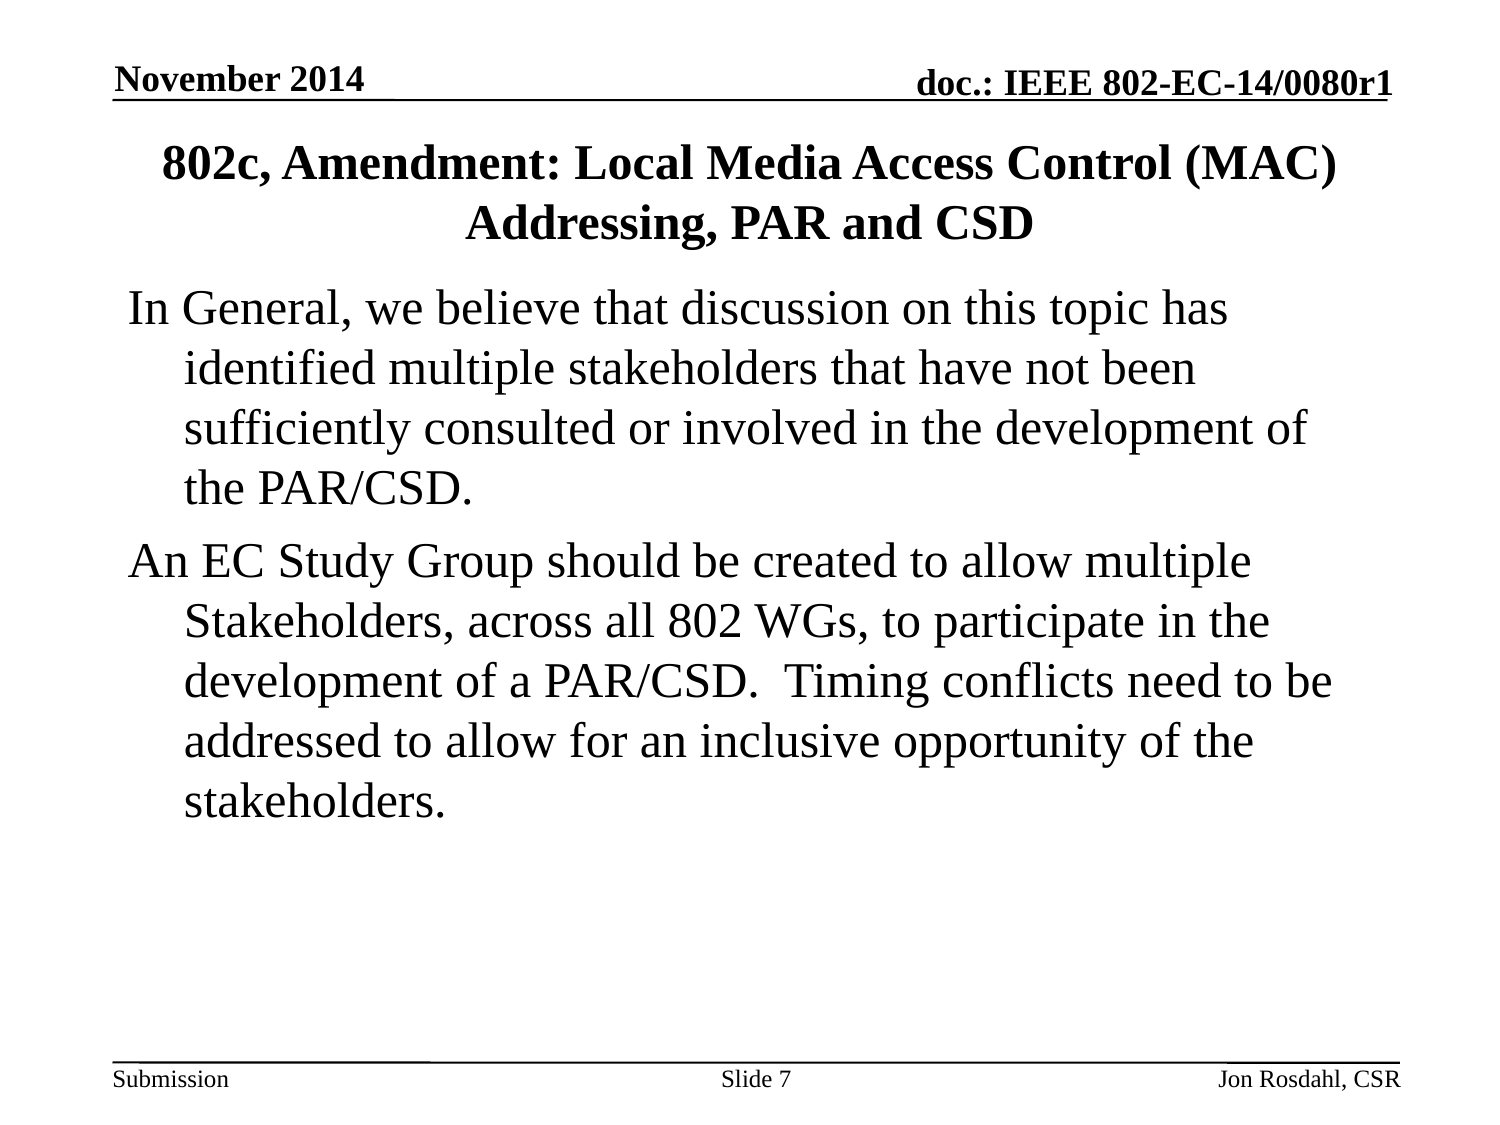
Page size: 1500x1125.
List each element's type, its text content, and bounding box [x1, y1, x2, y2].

title 802c, Amendment: Local Media Access Control (MAC) Addressing, PAR and CSD [112, 112, 1388, 268]
slide_number Slide 7 [712, 1061, 800, 1123]
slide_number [114, 54, 423, 100]
footer Jon Rosdahl, CSR [878, 1061, 1402, 1093]
list In General, we believe that discussion on this topic has identified multiple stakeholders that have not been sufficiently consulted or involved in the development of the PAR/CSD. An EC Study Group should be created to allow multiple Stakeholders, across all 802 WGs, to participate in the development of a PAR/CSD. Timing conflicts need to be addressed to allow for an inclusive opportunity of the stakeholders. [112, 266, 1377, 1047]
